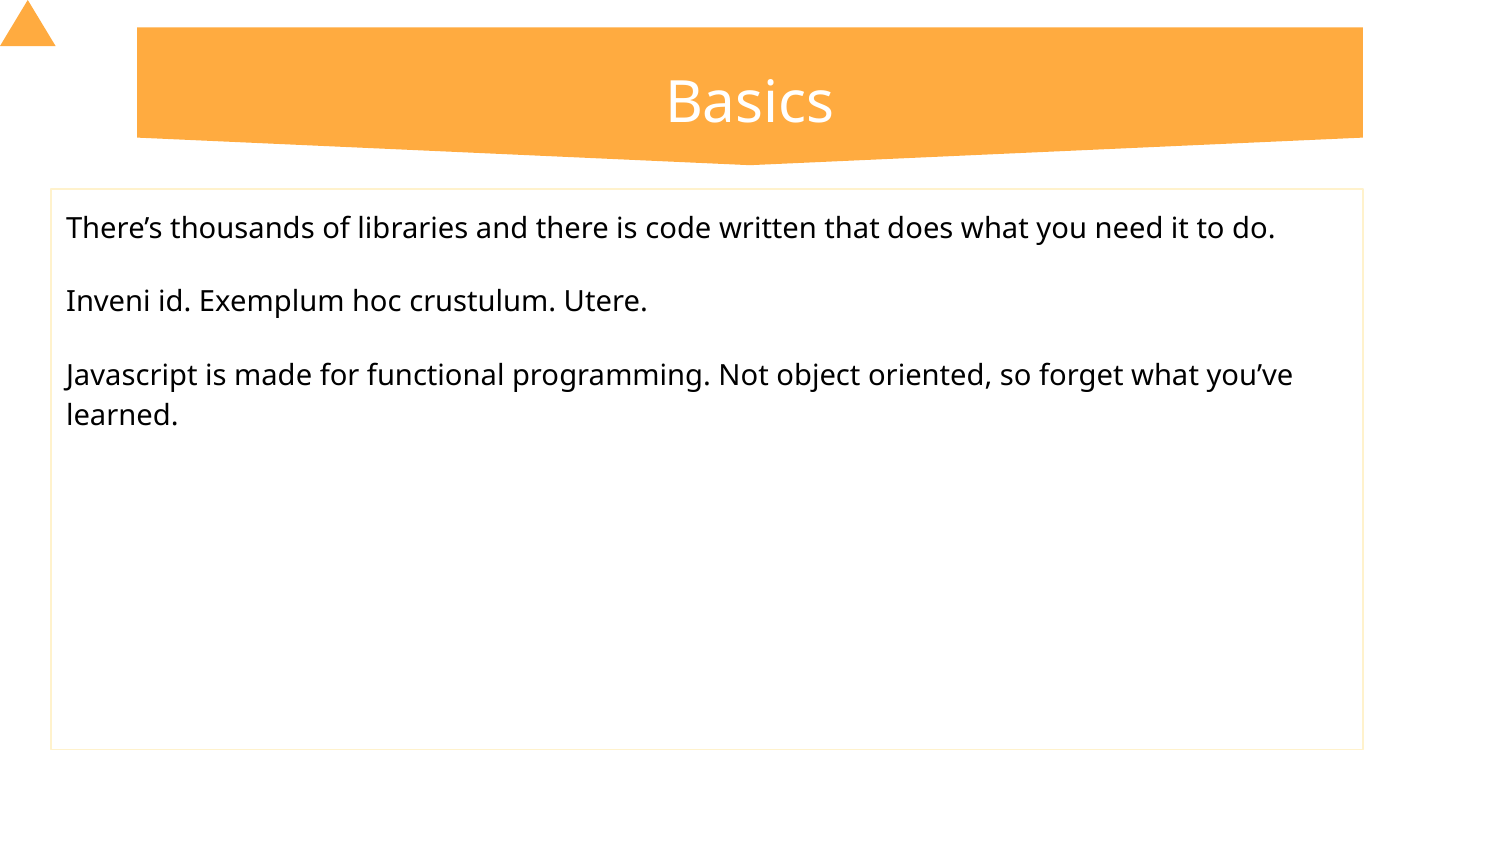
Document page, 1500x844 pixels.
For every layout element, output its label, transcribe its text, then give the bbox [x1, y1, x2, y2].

text_box [279, 144, 1221, 166]
text_box [137, 27, 1363, 49]
title Basics [51, 49, 1449, 144]
text_box [0, 0, 56, 47]
list There’s thousands of libraries and there is code written that does what you need it to do. Inveni id. Exemplum hoc crustulum. Utere. Javascript is made for functional programming. Not object oriented, so forget what you’ve learned. [51, 189, 1363, 750]
